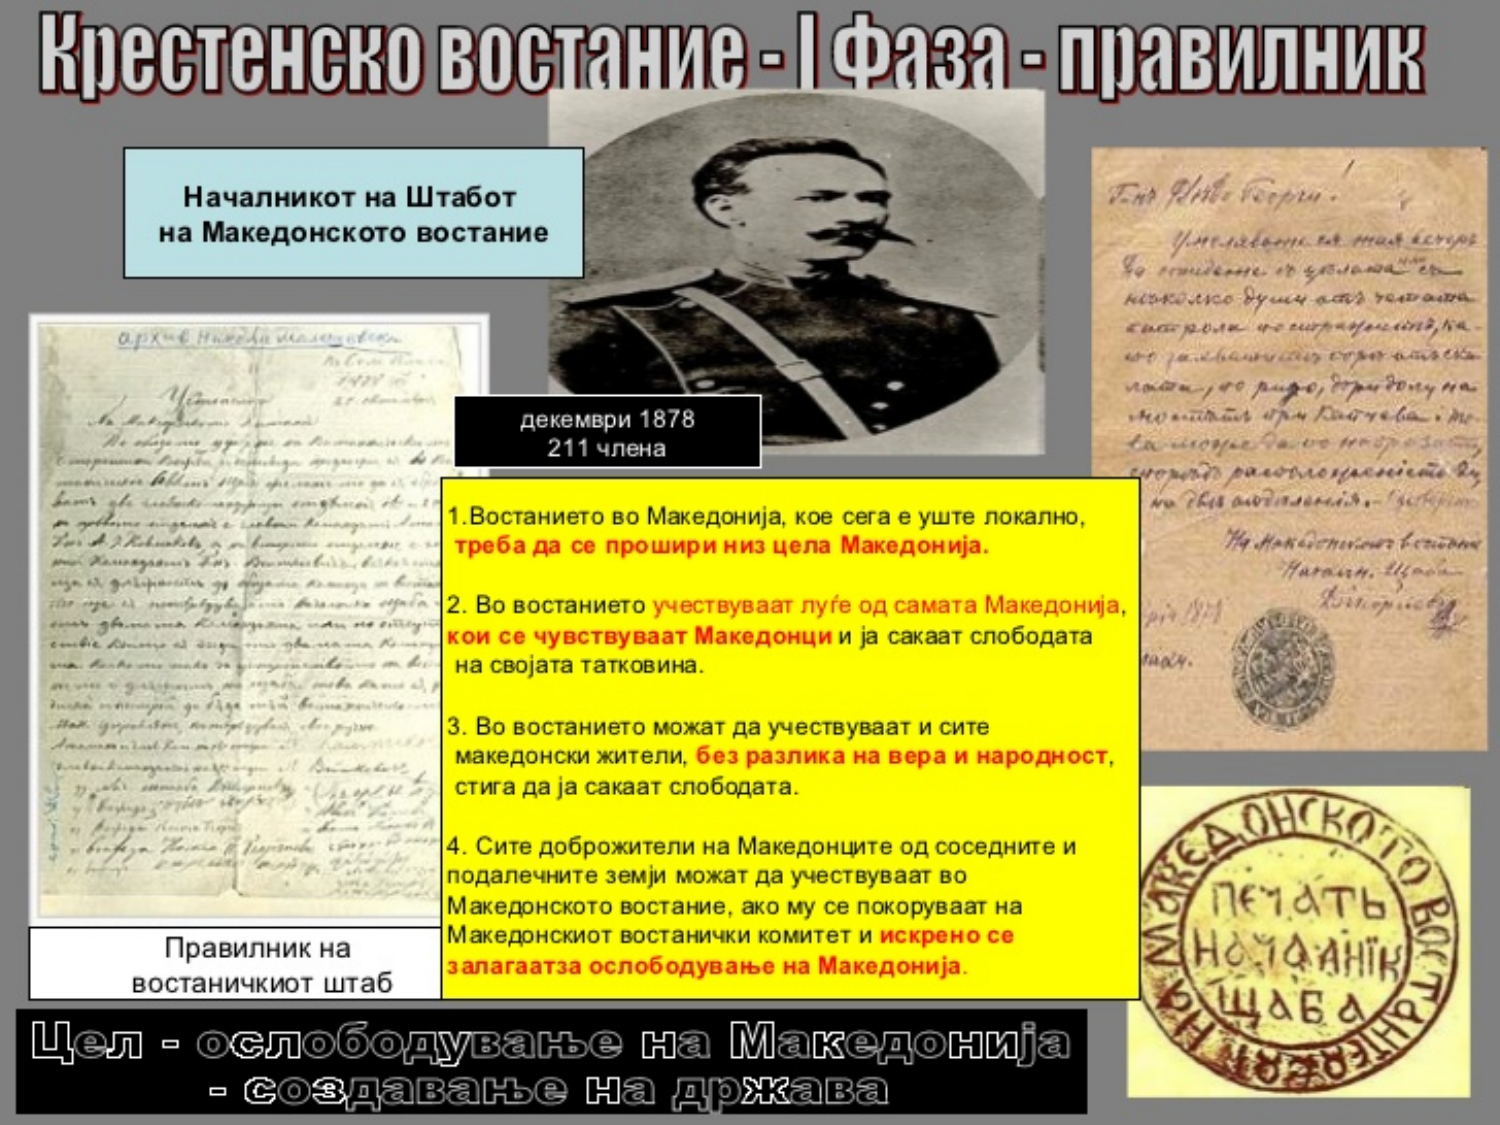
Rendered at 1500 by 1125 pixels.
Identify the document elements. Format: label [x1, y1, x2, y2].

list [0, 0, 1500, 1125]
